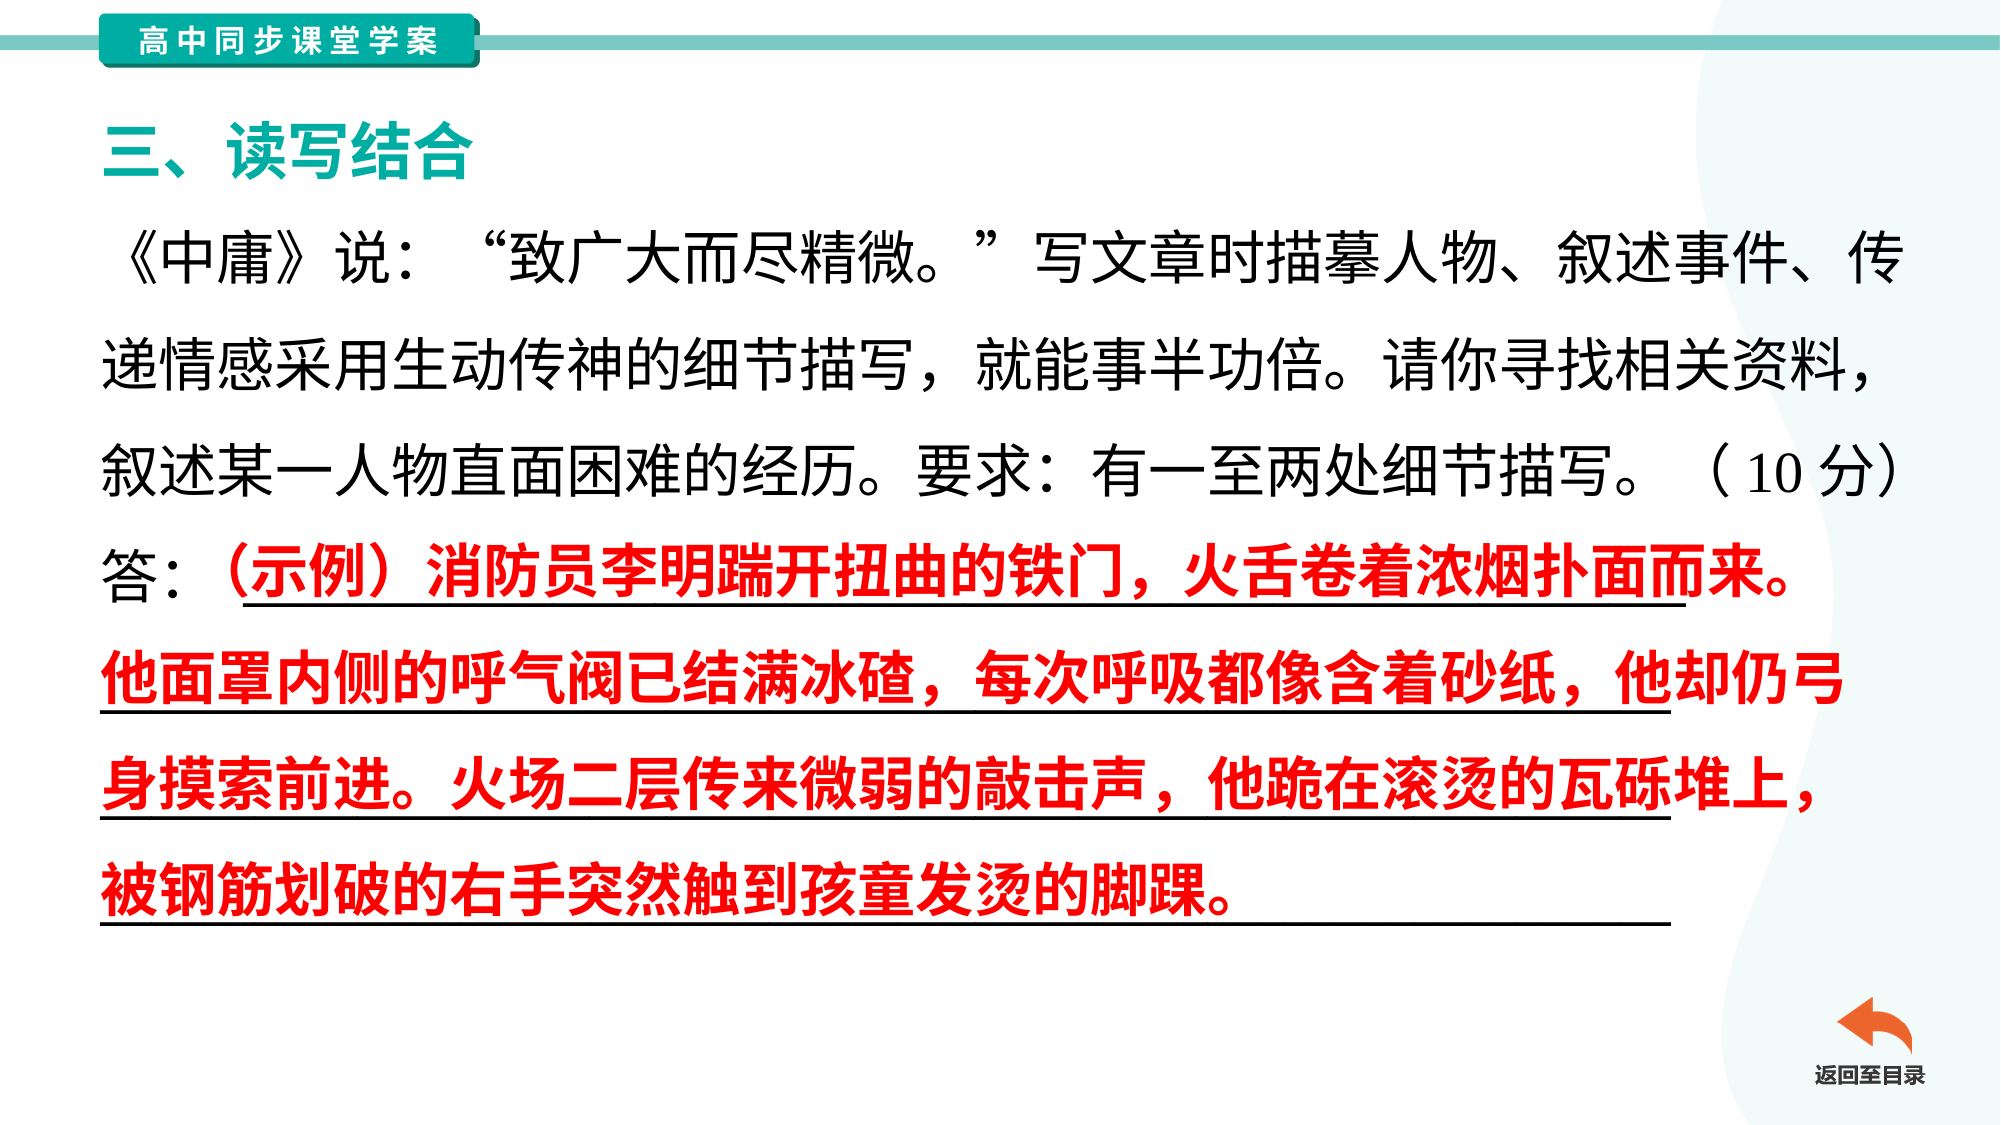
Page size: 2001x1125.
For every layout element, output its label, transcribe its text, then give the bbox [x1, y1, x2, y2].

picture [0, 0, 2000, 1125]
text_box 三、读写结合 [100, 76, 1899, 185]
text_box （示例）消防员李明踹开扭曲的铁门，火舌卷着浓烟扑面而来。 他面罩内侧的呼气阀已结满冰碴，每次呼吸都像含着砂纸，他却仍弓 身摸索前进。火场二层传来微弱的敲击声，他跪在滚烫的瓦砾堆上， 被钢筋划破的右手突然触到孩童发烫的脚踝。 [100, 498, 1899, 924]
text_box 《中庸》说：“致广大而尽精微。”写文章时描摹人物、叙述事件、传 递情感采用生动传神的细节描写，就能事半功倍。请你寻找相关资料， 叙述某一人物直面困难的经历。要求：有一至两处细节描写。（10分） 答： ________________________________________________________ _____________________________________________________________ _____________________________________________________________ _____________________________________________________________ [100, 185, 1899, 498]
text_box 《中庸》说：“致广大而尽精微。”写文章时描摹人物、叙述事件、传 递情感采用生动传神的细节描写，就能事半功倍。请你寻找相关资料， 叙述某一人物直面困难的经历。要求：有一至两处细节描写。（10分） 答： ________________________________________________________ _____________________________________________________________ _____________________________________________________________ _____________________________________________________________ [100, 924, 1899, 930]
